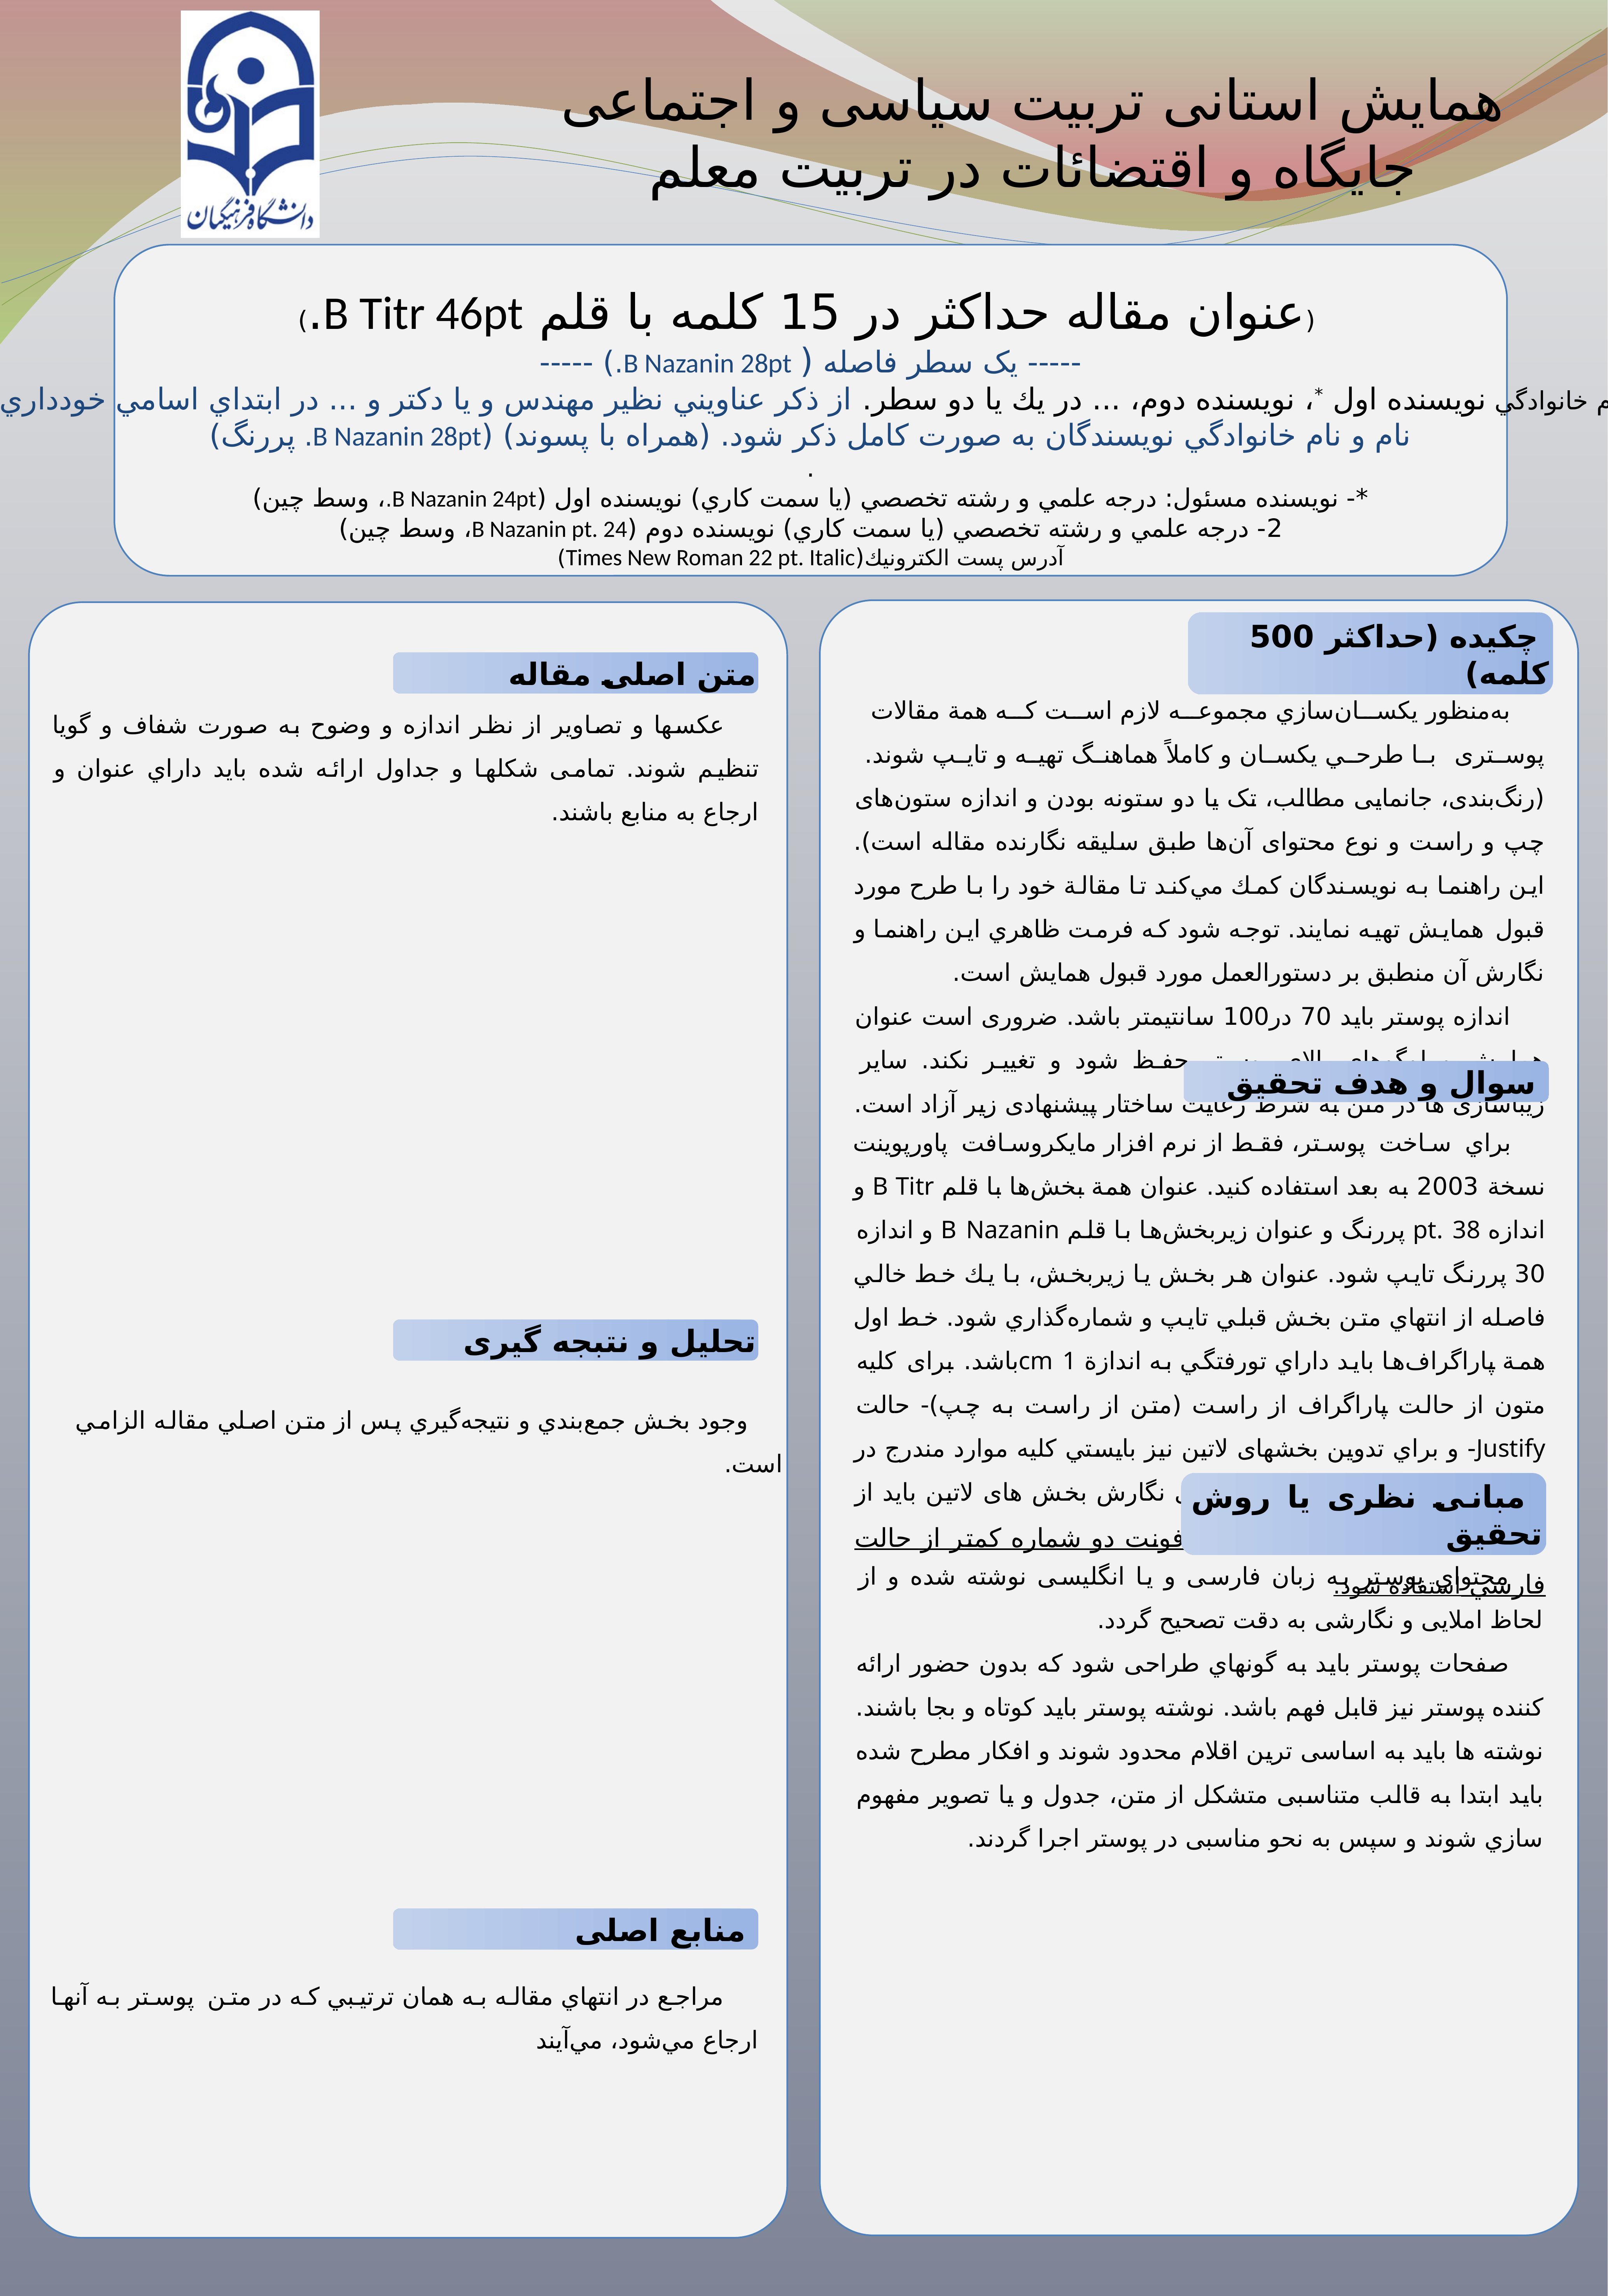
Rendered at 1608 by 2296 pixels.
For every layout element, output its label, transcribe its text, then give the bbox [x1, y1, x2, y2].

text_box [29, 245, 1578, 2238]
picture [181, 10, 320, 238]
text_box همایش استانی تربیت سیاسی و اجتماعی جایگاه و اقتضائات در تربیت معلم [513, 61, 1553, 201]
